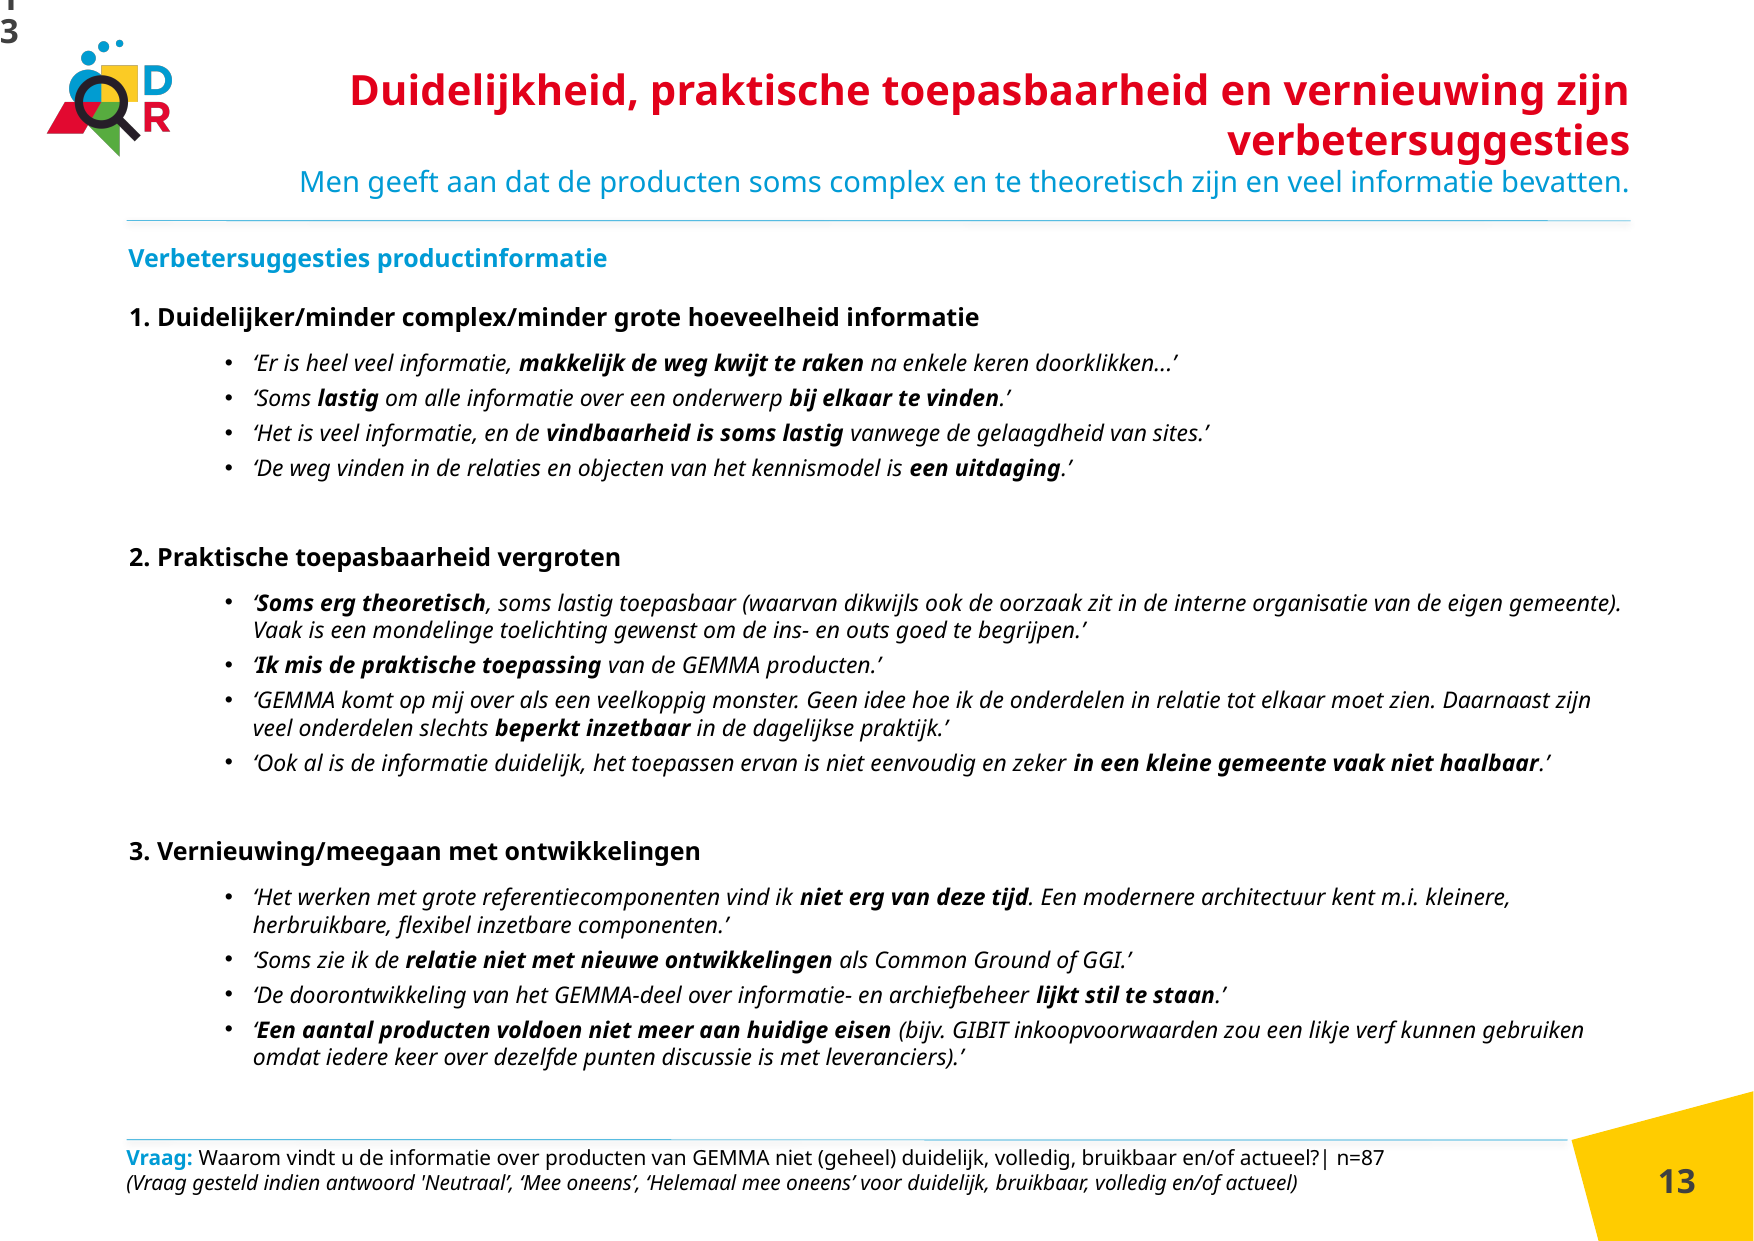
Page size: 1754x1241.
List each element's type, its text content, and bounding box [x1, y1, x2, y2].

slide_number 13 [1625, 1149, 1716, 1217]
text_box Vraag: Waarom vindt u de informatie over producten van GEMMA niet (geheel) duidelijk, volledig, bruikbaar en/of actueel?| n=87 (Vraag gesteld indien antwoord 'Neutraal’, ‘Mee oneens’, ‘Helemaal mee oneens’ voor duidelijk, bruikbaar, volledig en/of actueel) [126, 1146, 1550, 1196]
text_box Verbetersuggesties productinformatie [128, 242, 877, 273]
text_box Duidelijkheid, praktische toepasbaarheid en vernieuwing zijn verbetersuggesties Men geeft aan dat de producten soms complex en te theoretisch zijn en veel informatie bevatten. [191, 63, 1631, 199]
text_box 1. Duidelijker/minder complex/minder grote hoeveelheid informatie ‘Er is heel veel informatie, makkelijk de weg kwijt te raken na enkele keren doorklikken...’ ‘Soms lastig om alle informatie over een onderwerp bij elkaar te vinden.’ ‘Het is veel informatie, en de vindbaarheid is soms lastig vanwege de gelaagdheid van sites.’ ‘De weg vinden in de relaties en objecten van het kennismodel is een uitdaging.’ 2. Praktische toepasbaarheid vergroten ‘Soms erg theoretisch, soms lastig toepasbaar (waarvan dikwijls ook de oorzaak zit in de interne organisatie van de eigen gemeente). Vaak is een mondelinge toelichting gewenst om de ins- en outs goed te begrijpen.’ ‘Ik mis de praktische toepassing van de GEMMA producten.’ ‘GEMMA komt op mij over als een veelkoppig monster. Geen idee hoe ik de onderdelen in relatie tot elkaar moet zien. Daarnaast zijn veel onderdelen slechts beperkt inzetbaar in de dagelijkse praktijk.’ ‘Ook al is de informatie duidelijk, het toepassen ervan is niet eenvoudig en zeker in een kleine gemeente vaak niet haalbaar.’ 3. Vernieuwing/meegaan met ontwikkelingen ‘Het werken met grote referentiecomponenten vind ik niet erg van deze tijd. Een modernere architectuur kent m.i. kleinere, herbruikbare, flexibel inzetbare componenten.’ ‘Soms zie ik de relatie niet met nieuwe ontwikkelingen als Common Ground of GGI.’ ‘De doorontwikkeling van het GEMMA-deel over informatie- en archiefbeheer lijkt stil te staan.’ ‘Een aantal producten voldoen niet meer aan huidige eisen (bijv. GIBIT inkoopvoorwaarden zou een likje verf kunnen gebruiken omdat iedere keer over dezelfde punten discussie is met leveranciers).’ [129, 301, 1634, 1101]
picture [45, 38, 175, 160]
